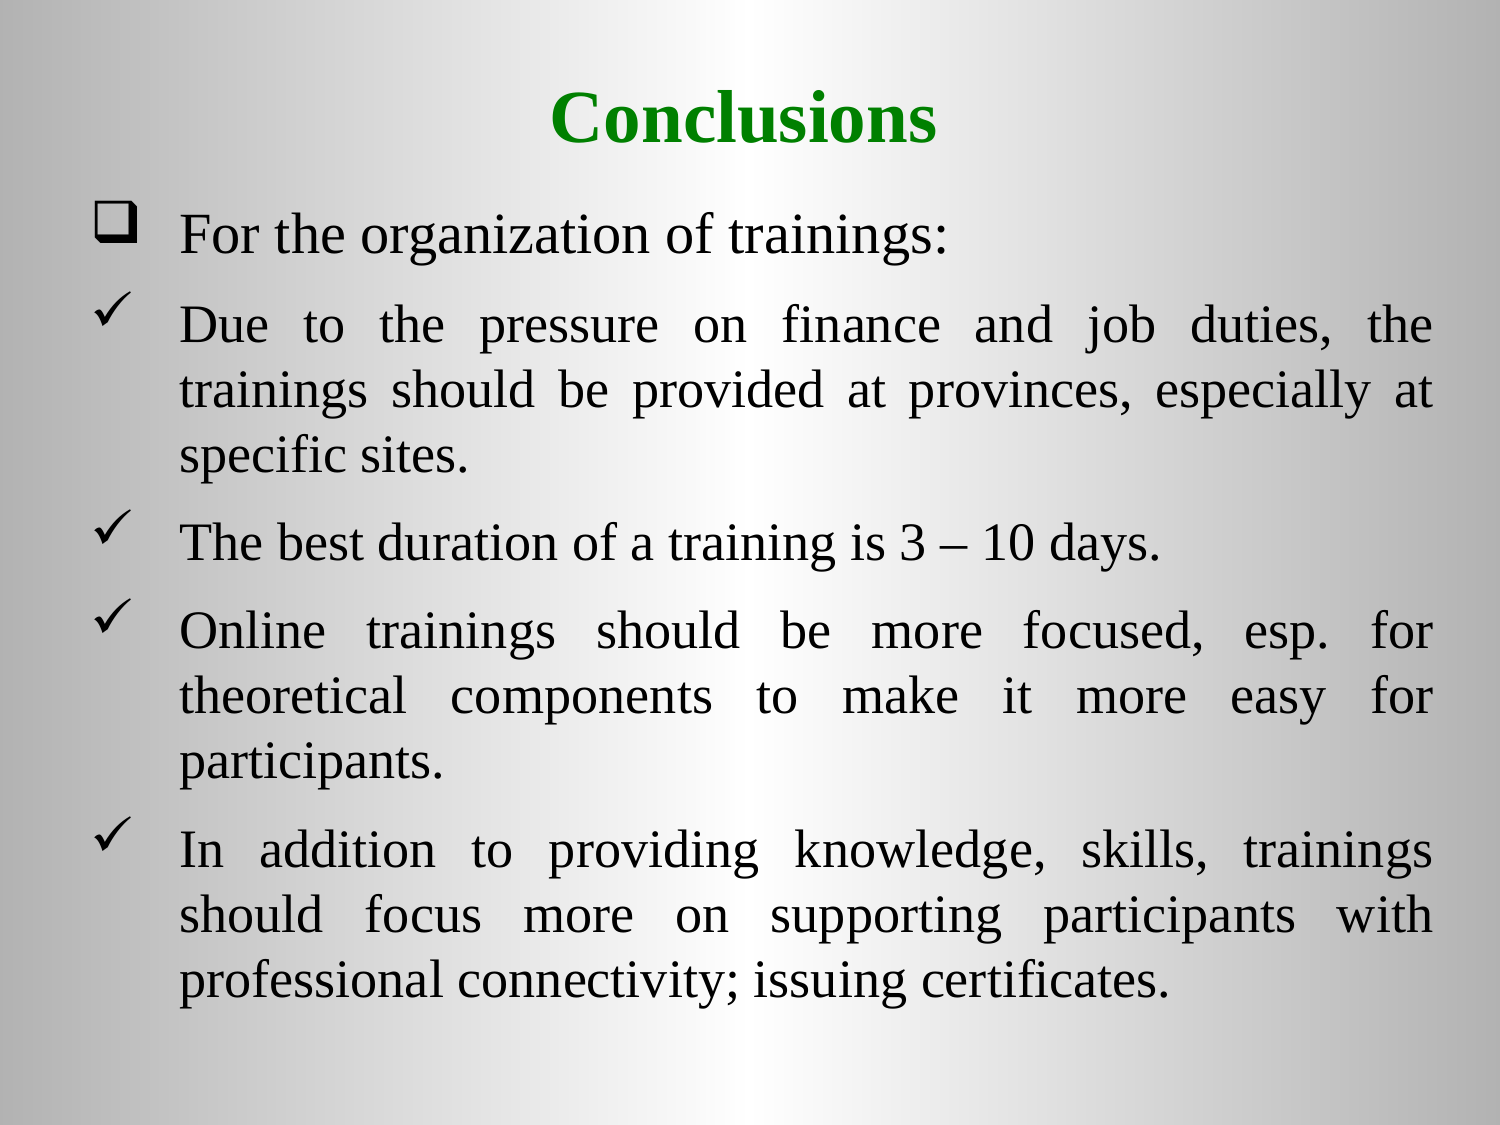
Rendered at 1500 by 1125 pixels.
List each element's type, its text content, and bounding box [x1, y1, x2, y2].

subtitle For the organization of trainings: Due to the pressure on finance and job duties, the trainings should be provided at provinces, especially at specific sites. The best duration of a training is 3 – 10 days. Online trainings should be more focused, esp. for theoretical components to make it more easy for participants. In addition to providing knowledge, skills, trainings should focus more on supporting participants with professional connectivity; issuing certificates. [75, 187, 1450, 1075]
title Conclusions [50, 24, 1438, 200]
